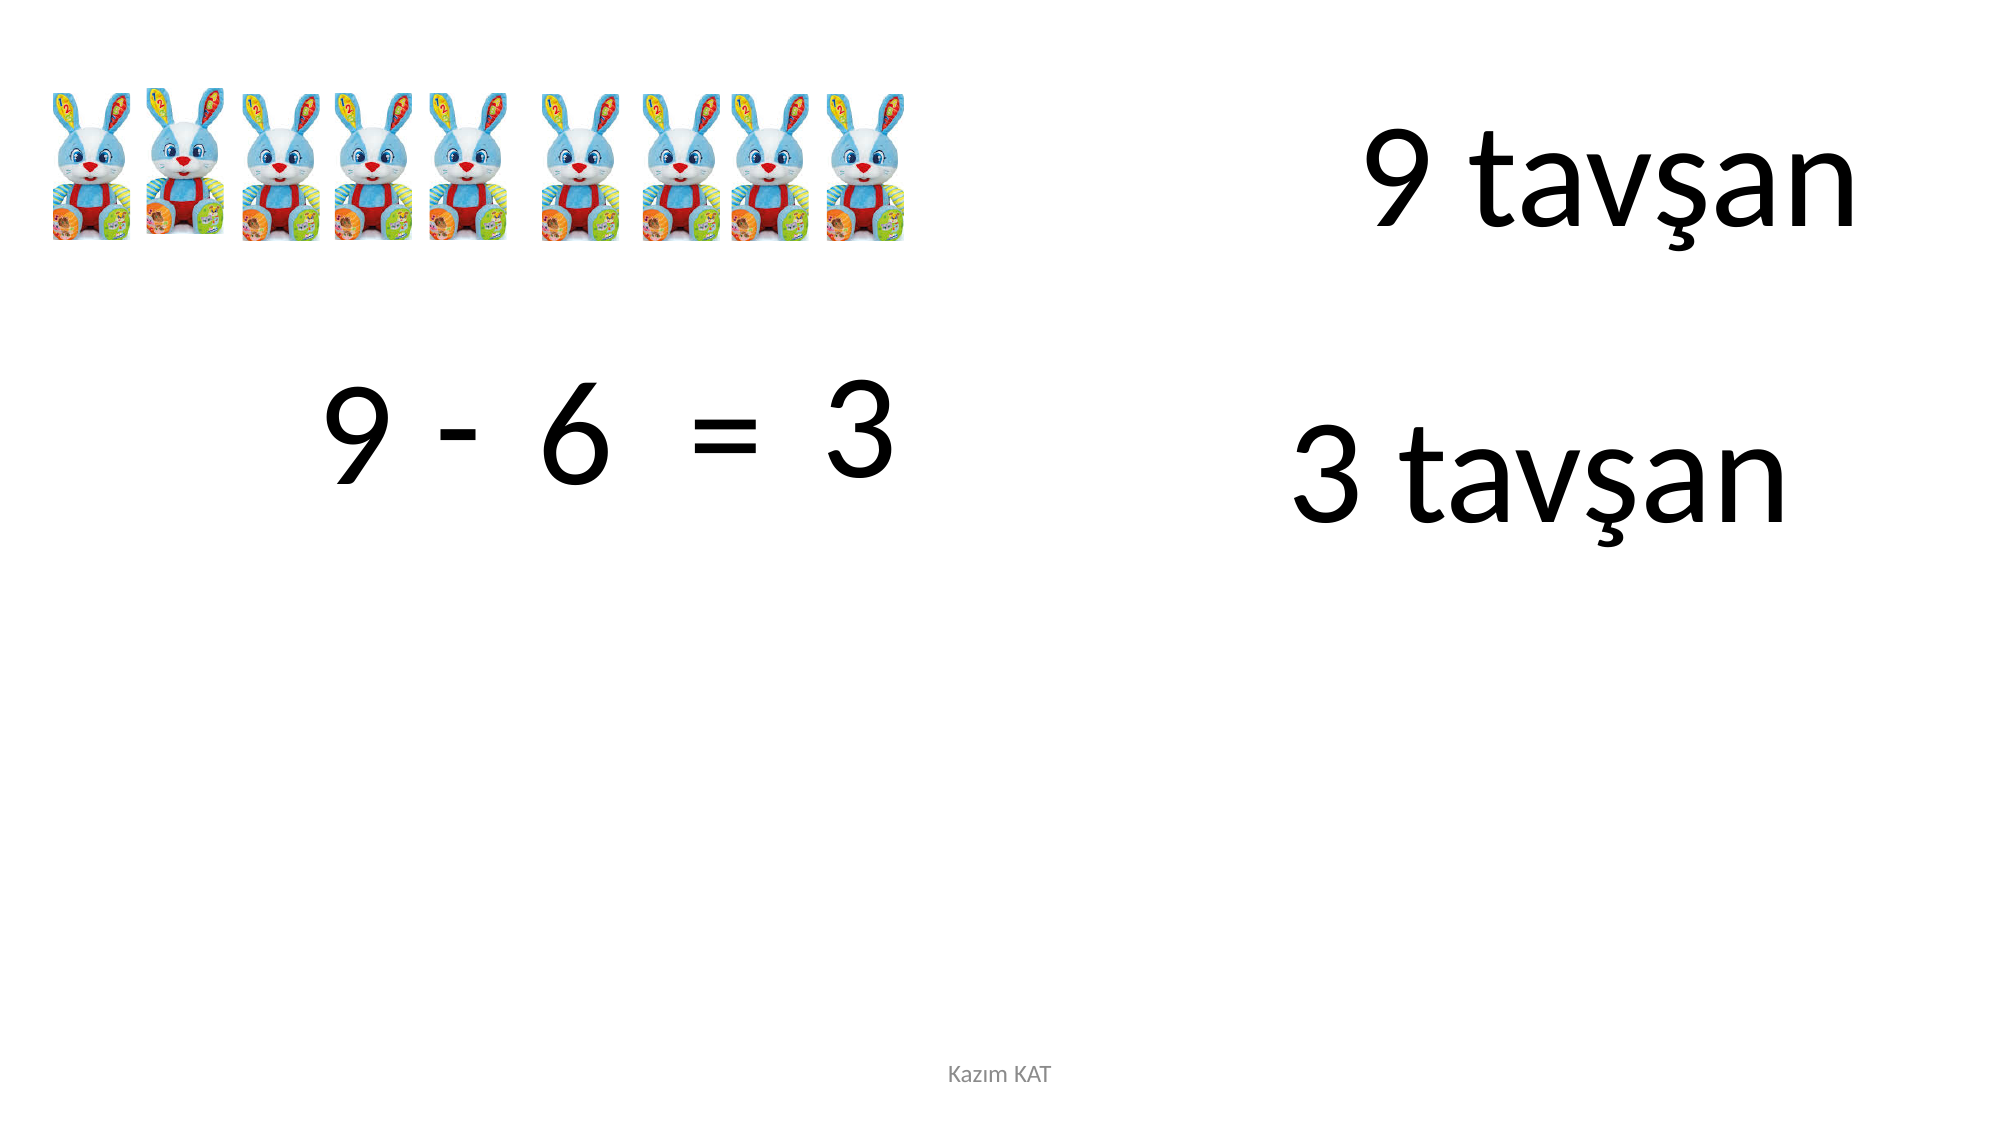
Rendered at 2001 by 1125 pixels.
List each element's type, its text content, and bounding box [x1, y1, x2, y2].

picture [334, 93, 413, 240]
picture [429, 93, 507, 240]
text_box 6 [522, 326, 674, 522]
picture [542, 94, 620, 241]
picture [146, 88, 224, 234]
footer Kazım KAT [662, 1042, 1338, 1103]
picture [242, 94, 320, 241]
picture [731, 94, 809, 241]
picture [826, 94, 904, 241]
text_box 3 [806, 319, 901, 515]
text_box - [420, 319, 530, 515]
text_box 3 tavşan [1272, 365, 1930, 561]
text_box 9 tavşan [1342, 69, 2000, 264]
picture [642, 94, 720, 241]
picture [52, 93, 131, 240]
text_box = [674, 326, 784, 522]
text_box 9 [302, 326, 462, 522]
